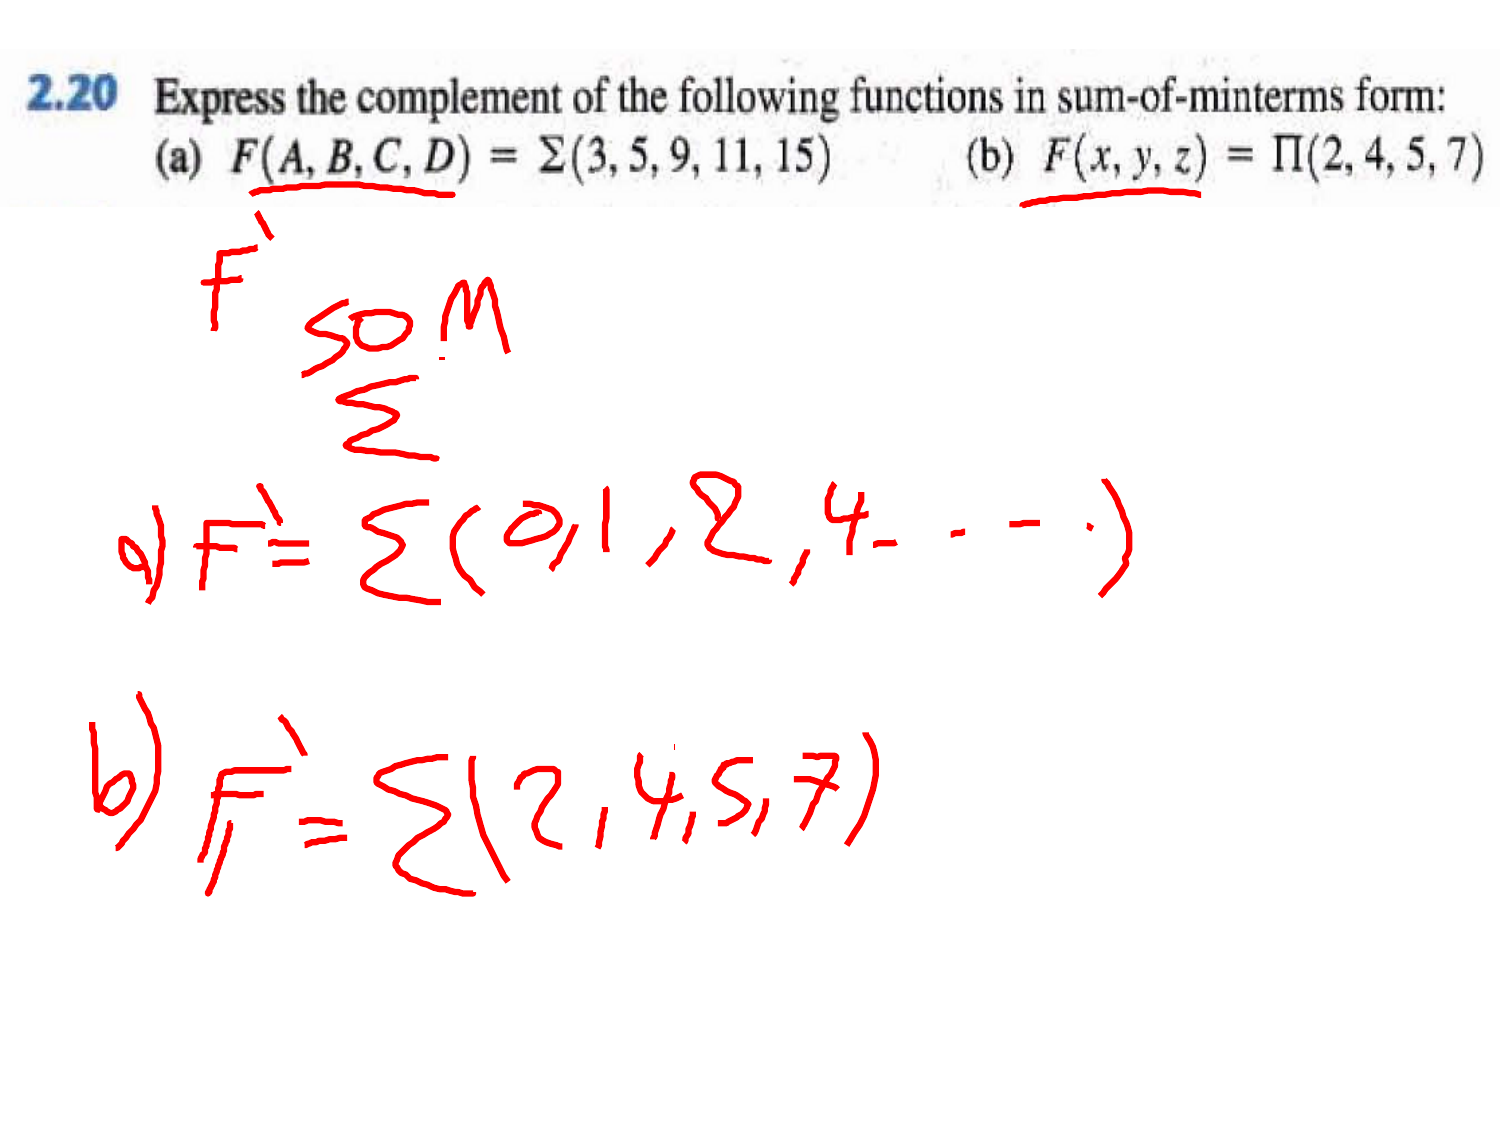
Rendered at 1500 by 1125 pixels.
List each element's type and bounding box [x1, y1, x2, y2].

text_box [714, 759, 753, 824]
text_box [604, 487, 608, 553]
picture [0, 49, 1500, 207]
text_box [848, 518, 857, 556]
text_box [683, 811, 694, 843]
text_box [826, 482, 869, 521]
text_box [207, 834, 230, 895]
text_box [279, 715, 306, 756]
text_box [199, 768, 292, 863]
text_box [596, 807, 606, 849]
text_box [337, 377, 438, 460]
text_box [692, 473, 770, 562]
text_box [1009, 522, 1040, 526]
text_box [652, 802, 667, 840]
text_box [213, 281, 241, 331]
text_box [272, 560, 310, 565]
text_box [258, 485, 282, 524]
text_box [362, 501, 441, 603]
text_box [268, 541, 310, 545]
text_box [115, 693, 159, 849]
text_box [470, 755, 509, 883]
text_box [451, 506, 484, 596]
text_box [195, 545, 238, 550]
text_box [646, 528, 675, 566]
text_box [793, 778, 839, 790]
text_box [800, 782, 824, 830]
text_box [147, 505, 164, 604]
text_box [550, 524, 577, 571]
text_box [120, 538, 149, 585]
text_box [298, 819, 343, 824]
text_box [1099, 478, 1131, 597]
text_box [950, 530, 966, 536]
text_box [668, 774, 673, 783]
text_box [790, 549, 808, 585]
text_box [752, 798, 767, 836]
text_box [210, 793, 264, 797]
text_box [636, 753, 683, 802]
text_box [873, 541, 897, 546]
text_box [506, 503, 561, 545]
text_box [375, 756, 474, 895]
text_box [304, 837, 348, 846]
text_box [443, 279, 509, 354]
text_box [202, 277, 242, 284]
text_box [91, 722, 126, 814]
text_box [201, 522, 266, 591]
text_box [516, 768, 563, 848]
text_box [349, 311, 411, 350]
text_box [301, 300, 349, 376]
text_box [802, 755, 838, 783]
text_box [216, 246, 258, 280]
text_box [858, 492, 862, 506]
text_box [257, 216, 273, 240]
text_box [845, 732, 877, 846]
